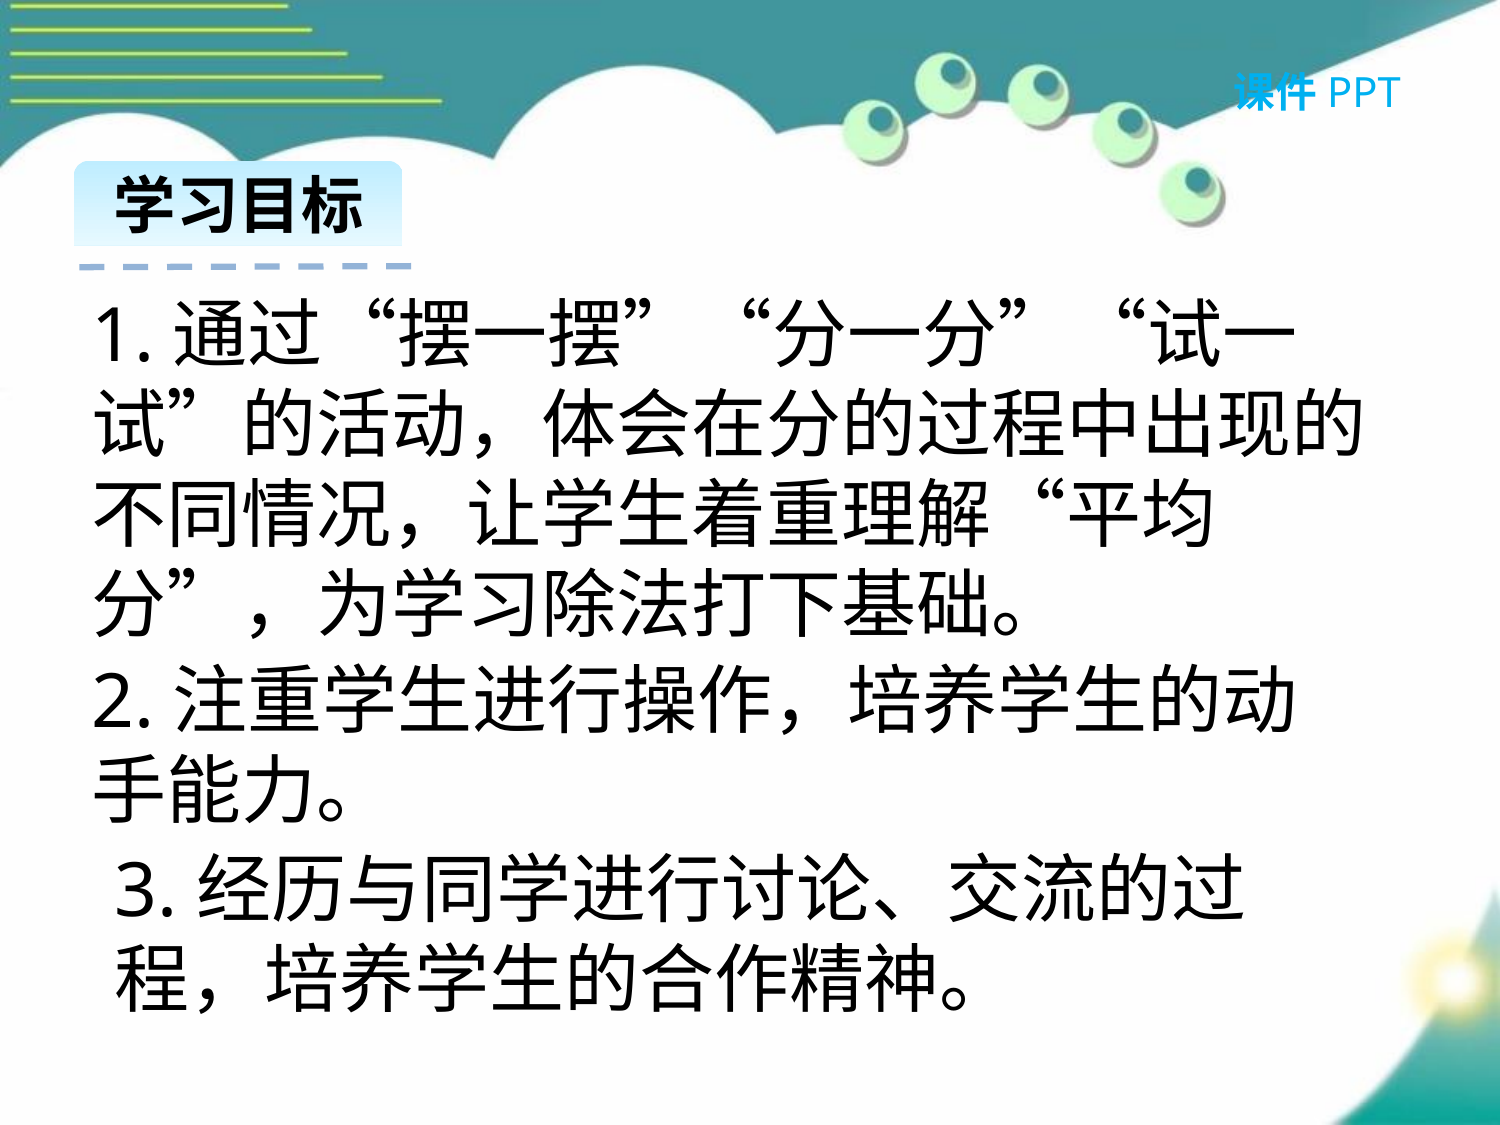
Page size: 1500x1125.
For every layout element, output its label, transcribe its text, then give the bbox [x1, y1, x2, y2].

text_box 课件PPT [1218, 58, 1418, 124]
text_box 1.通过“摆一摆”“分一分”“试一试”的活动，体会在分的过程中出现的不同情况，让学生着重理解“平均分”，为学习除法打下基础。 [76, 279, 1426, 654]
text_box 3.经历与同学进行讨论、交流的过程，培养学生的合作精神。 [100, 834, 1353, 1029]
text_box 2.注重学生进行操作，培养学生的动手能力。 [76, 654, 1317, 840]
picture [0, 0, 1500, 1125]
text_box 学习目标 [74, 160, 403, 246]
